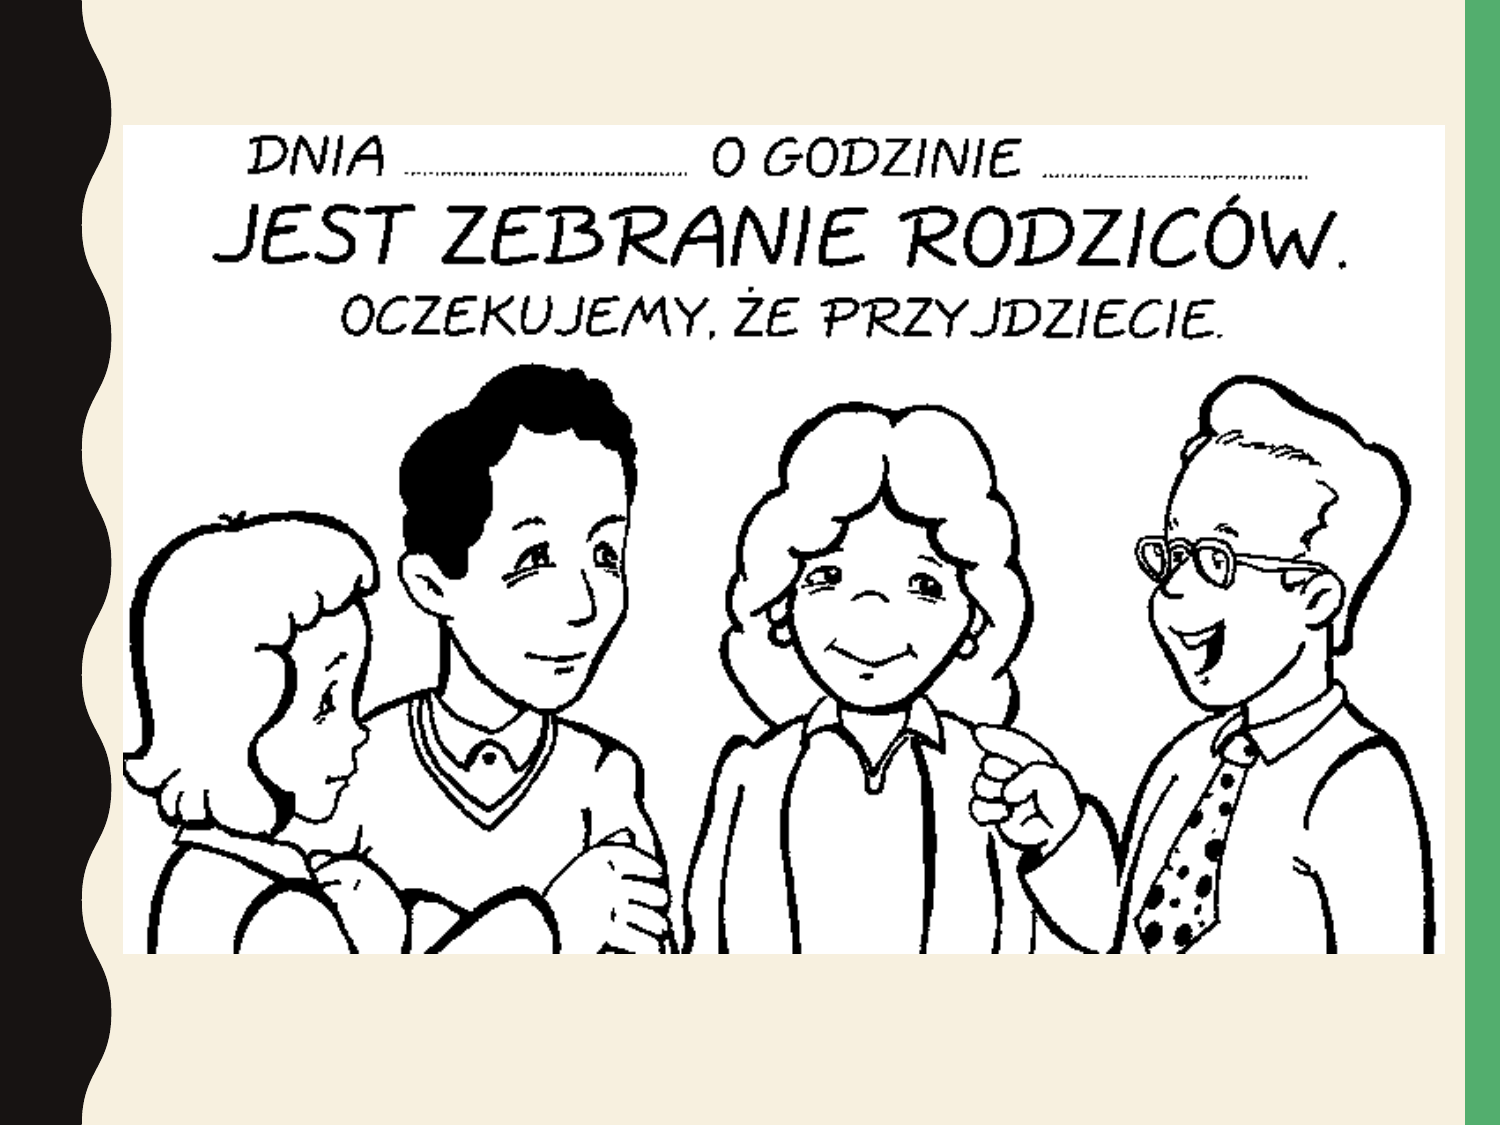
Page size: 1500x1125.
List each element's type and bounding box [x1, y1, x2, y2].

picture [123, 125, 1445, 954]
